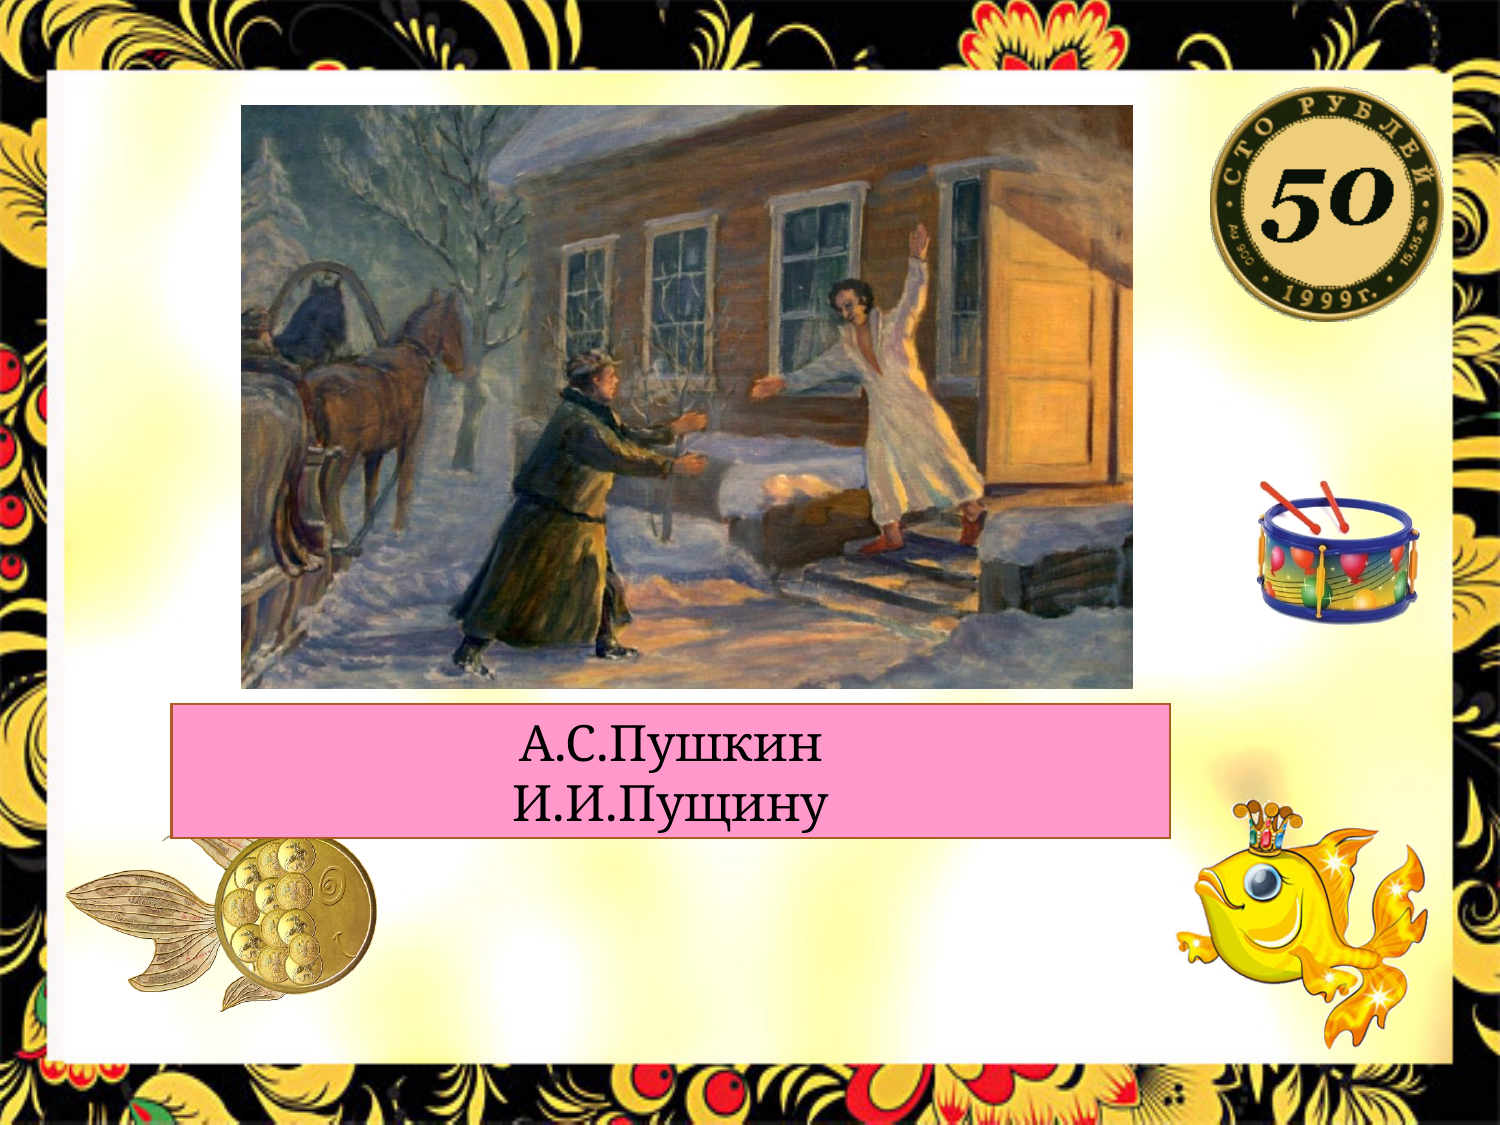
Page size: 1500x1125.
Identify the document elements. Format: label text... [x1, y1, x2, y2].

text_box А.С.Пушкин И.И.Пущину [170, 703, 1171, 839]
picture [0, 0, 1500, 1125]
